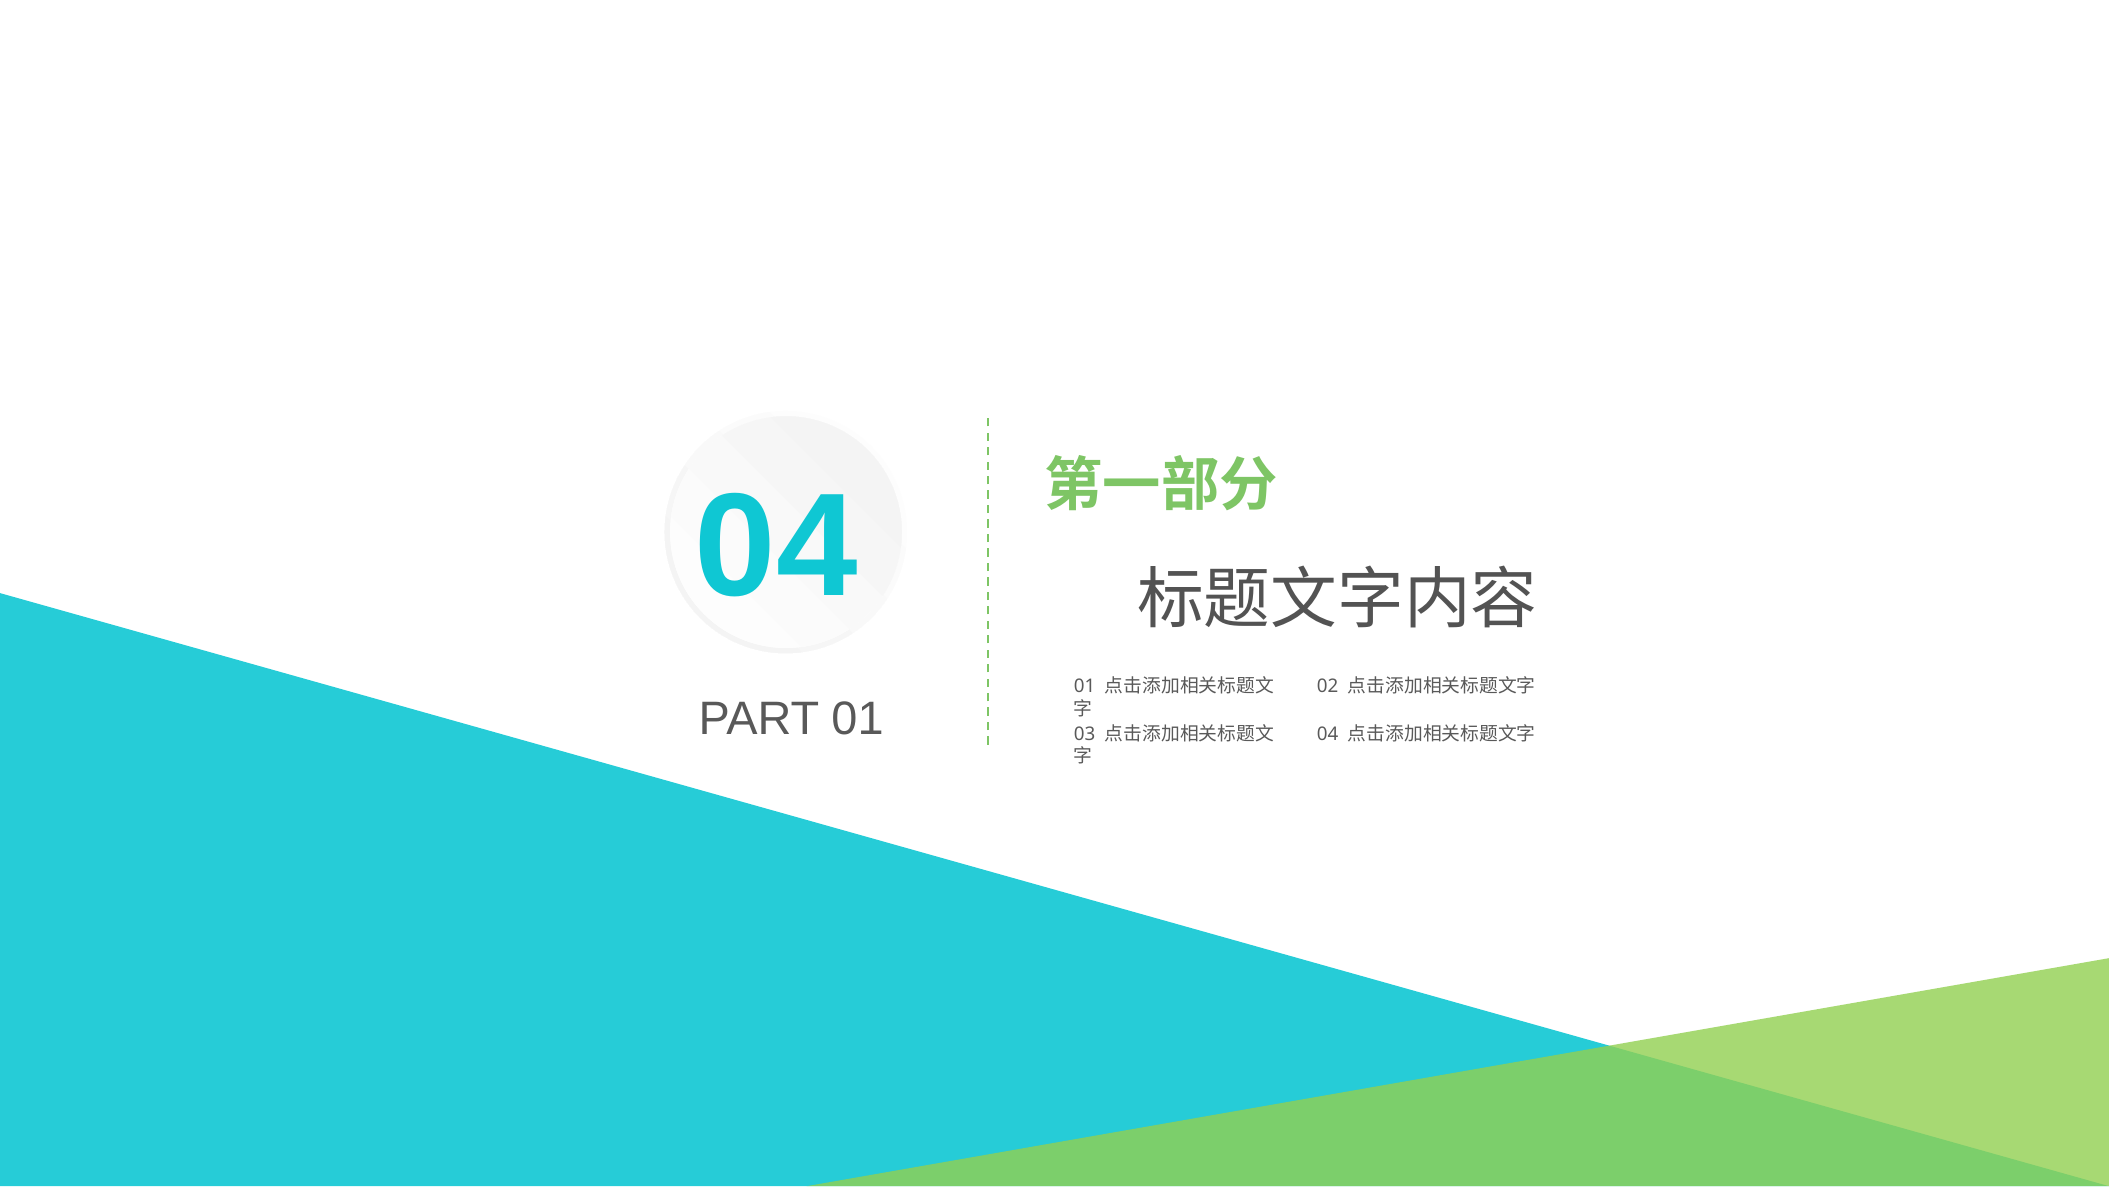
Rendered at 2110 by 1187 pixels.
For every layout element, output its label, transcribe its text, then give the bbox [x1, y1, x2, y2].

text_box 02 点击添加相关标题文字 [1302, 666, 1560, 704]
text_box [664, 410, 907, 654]
text_box 04 点击添加相关标题文字 [1302, 714, 1560, 751]
text_box 03 点击添加相关标题文字 [1060, 714, 1306, 774]
text_box [0, 592, 1608, 1187]
text_box [806, 956, 2110, 1187]
text_box 01 点击添加相关标题文字 [1060, 666, 1306, 714]
text_box PART 01 [698, 687, 907, 745]
text_box 第一部分 标题文字内容 [1010, 439, 1568, 651]
